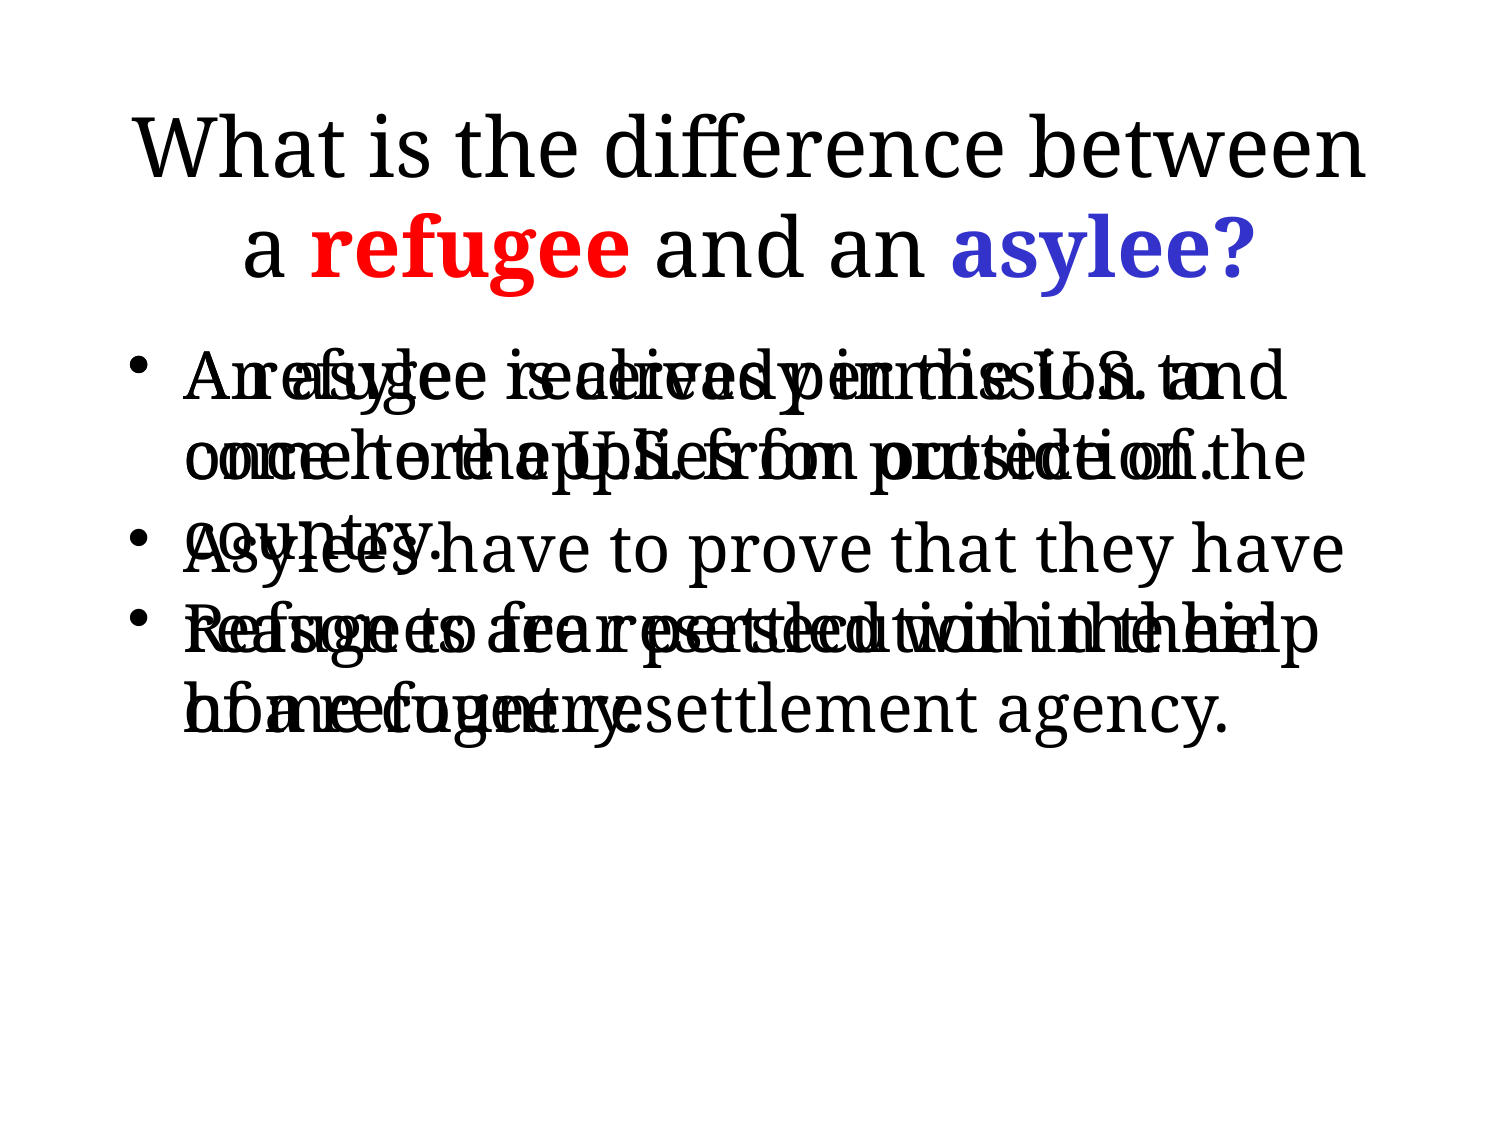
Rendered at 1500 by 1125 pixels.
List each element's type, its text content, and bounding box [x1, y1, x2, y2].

list An asylee is already in the U.S. and once here applies for protection. Asylees have to prove that they have reason to fear persecution in their home country. [112, 324, 1388, 1001]
title What is the difference between a refugee and an asylee? [112, 99, 1388, 288]
